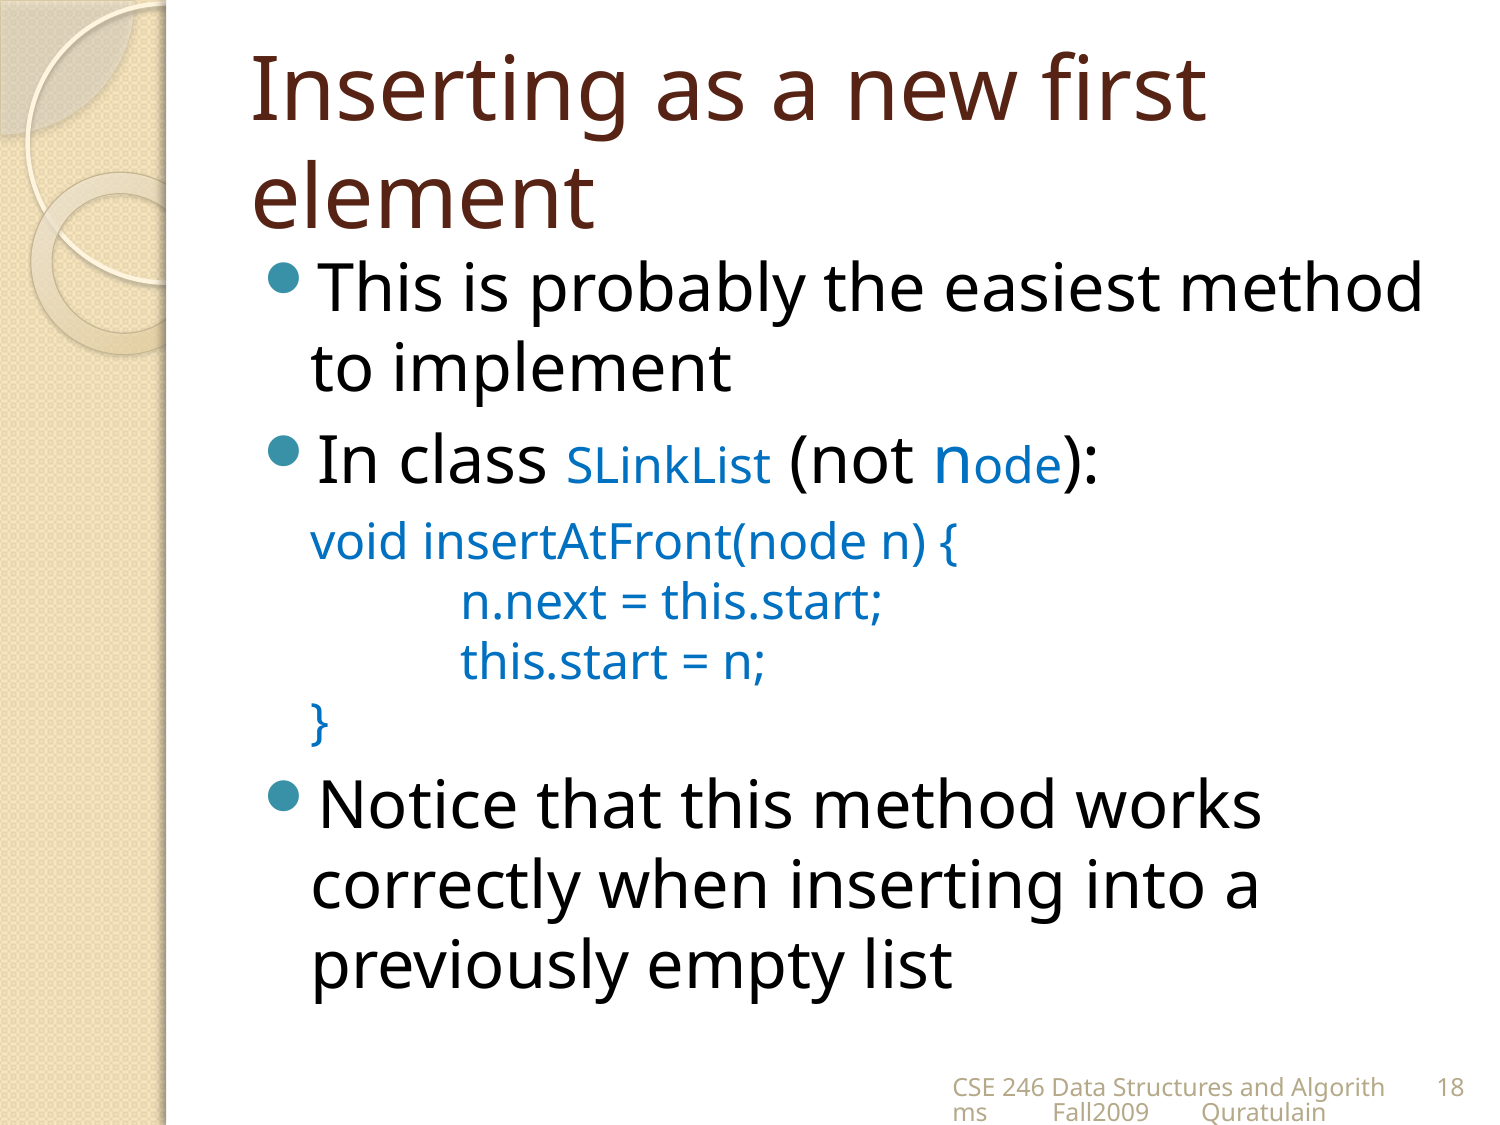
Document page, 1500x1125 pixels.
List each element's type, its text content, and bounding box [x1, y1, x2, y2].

list This is probably the easiest method to implement In class SLinkList (not node): void insertAtFront(node n) { n.next = this.start; this.start = n; } Notice that this method works correctly when inserting into a previously empty list [235, 237, 1466, 1025]
title Inserting as a new first element [235, 45, 1466, 233]
footer CSE 246 Data Structures and Algorithms Fall2009 Quratulain [937, 1034, 1413, 1113]
slide_number 18 [1413, 1034, 1488, 1113]
